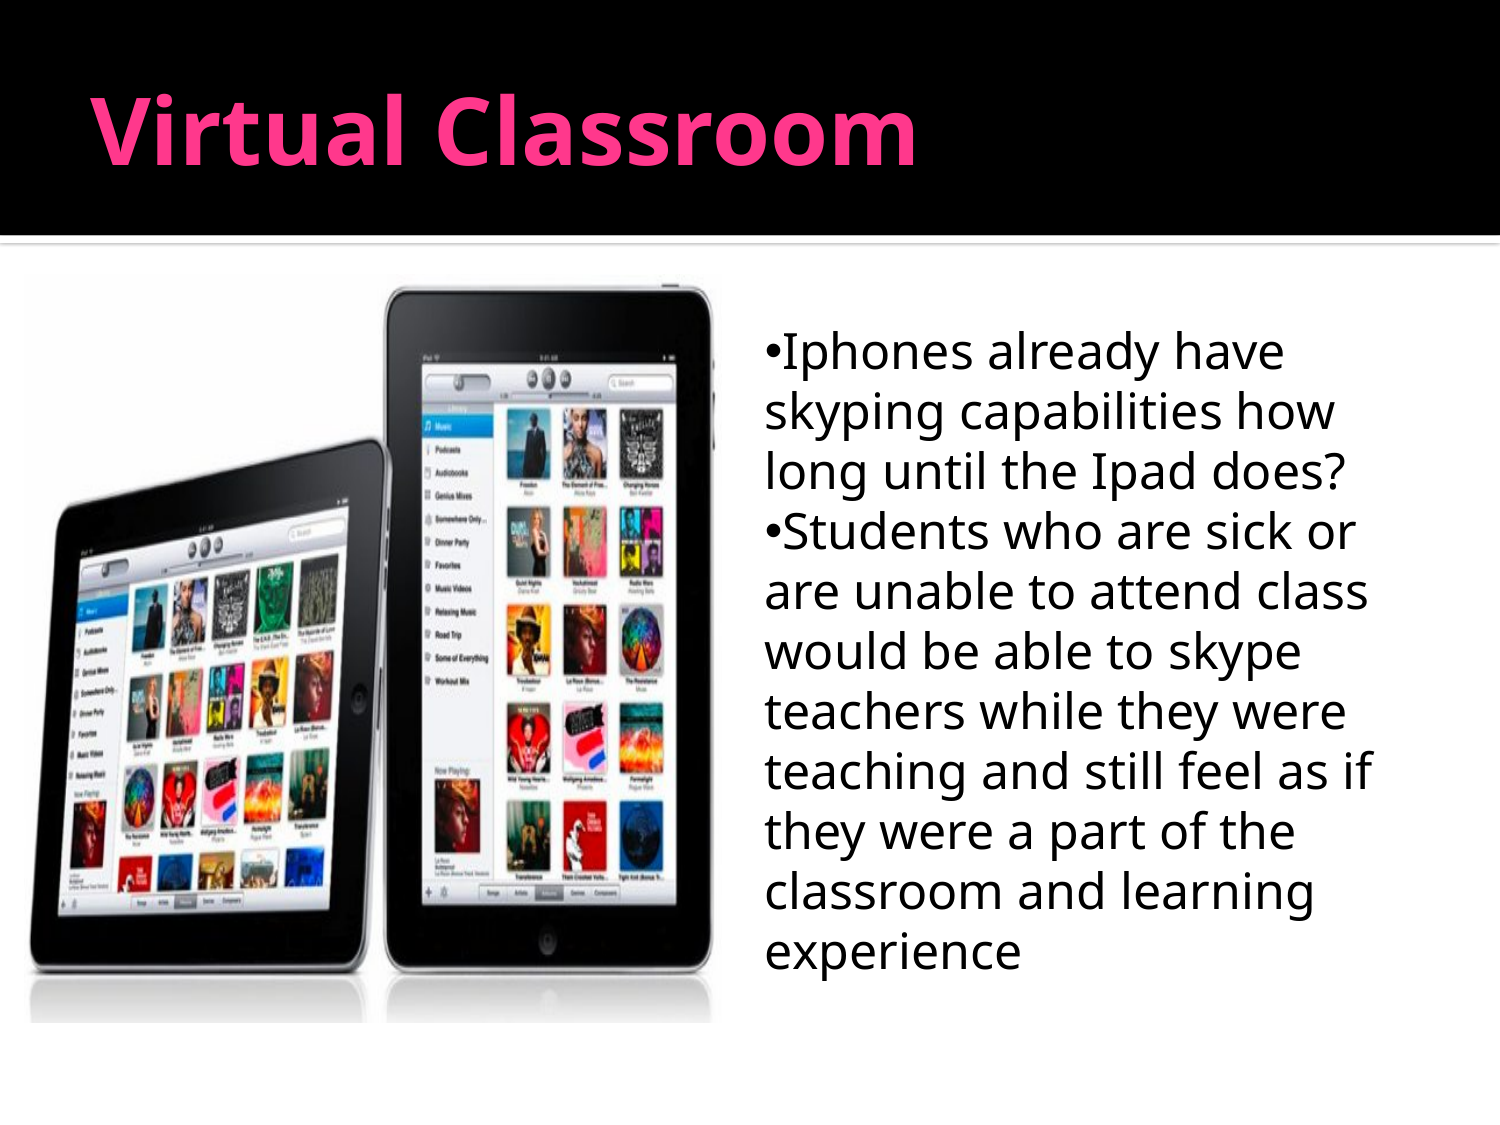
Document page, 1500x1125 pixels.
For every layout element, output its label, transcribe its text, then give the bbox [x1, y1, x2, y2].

picture [24, 274, 722, 1023]
title Virtual Classroom [75, 24, 1425, 231]
text_box Iphones already have skyping capabilities how long until the Ipad does? Students who are sick or are unable to attend class would be able to skype teachers while they were teaching and still feel as if they were a part of the classroom and learning experience [749, 312, 1413, 988]
